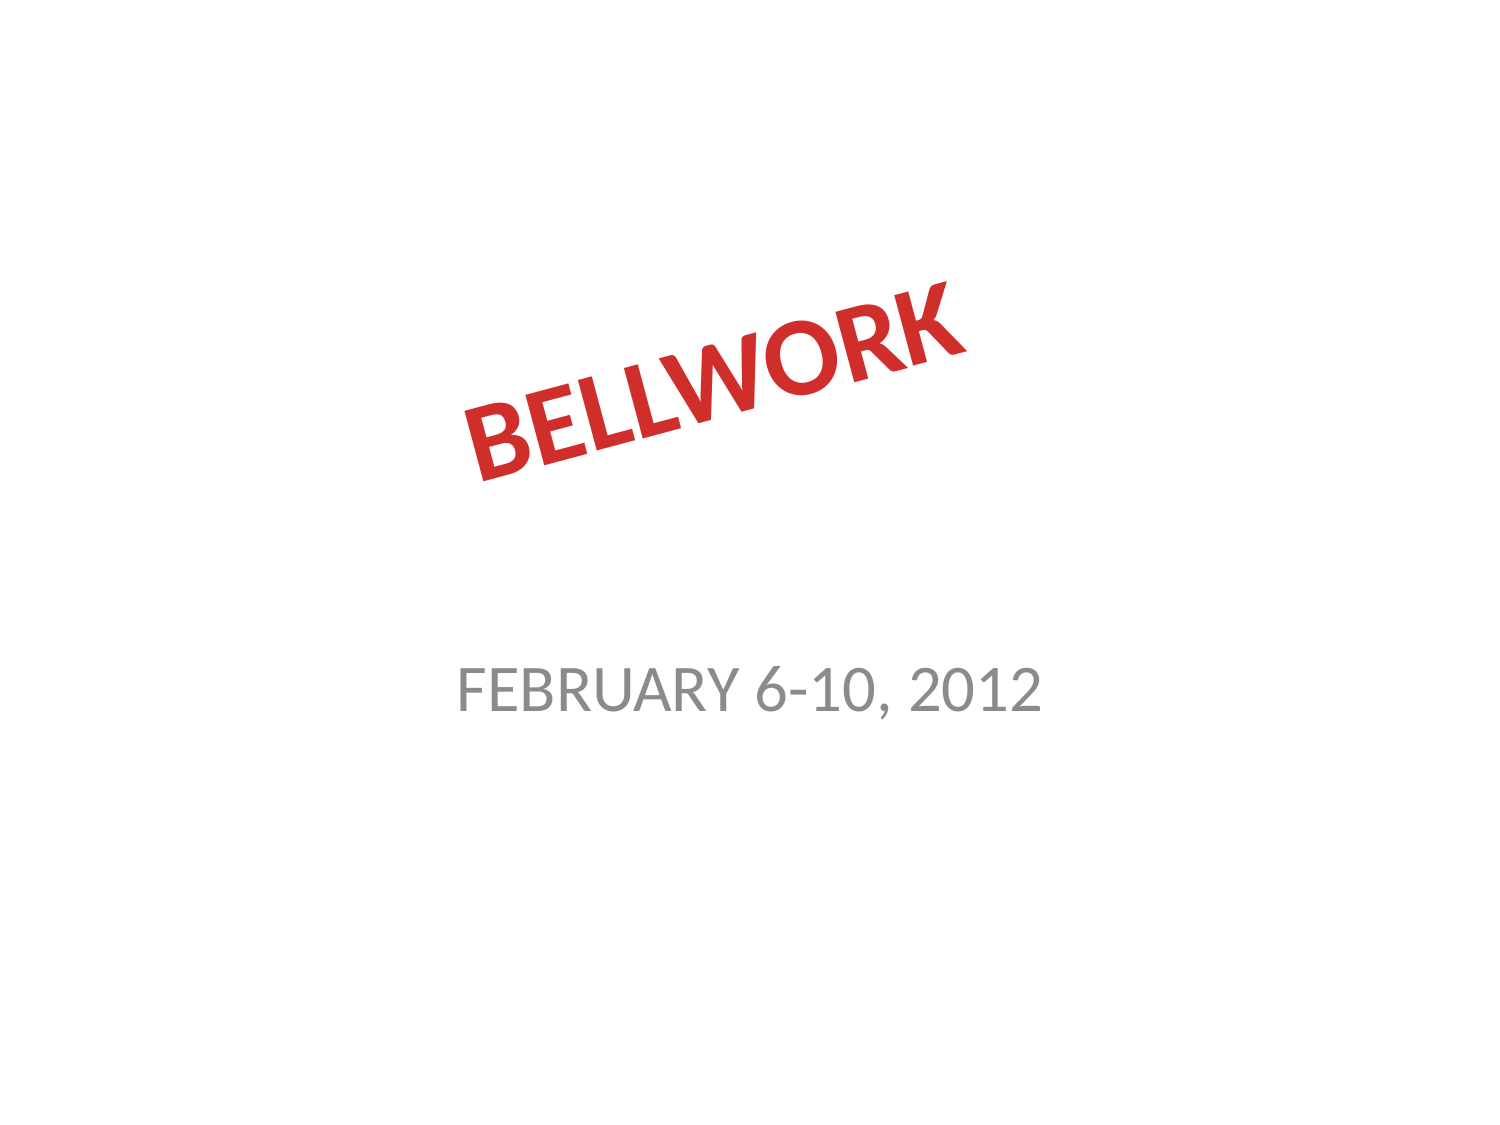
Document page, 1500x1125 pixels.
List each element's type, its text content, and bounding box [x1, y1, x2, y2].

subtitle FEBRUARY 6-10, 2012 [225, 637, 1275, 925]
text_box BELLWORK [300, 196, 1123, 552]
